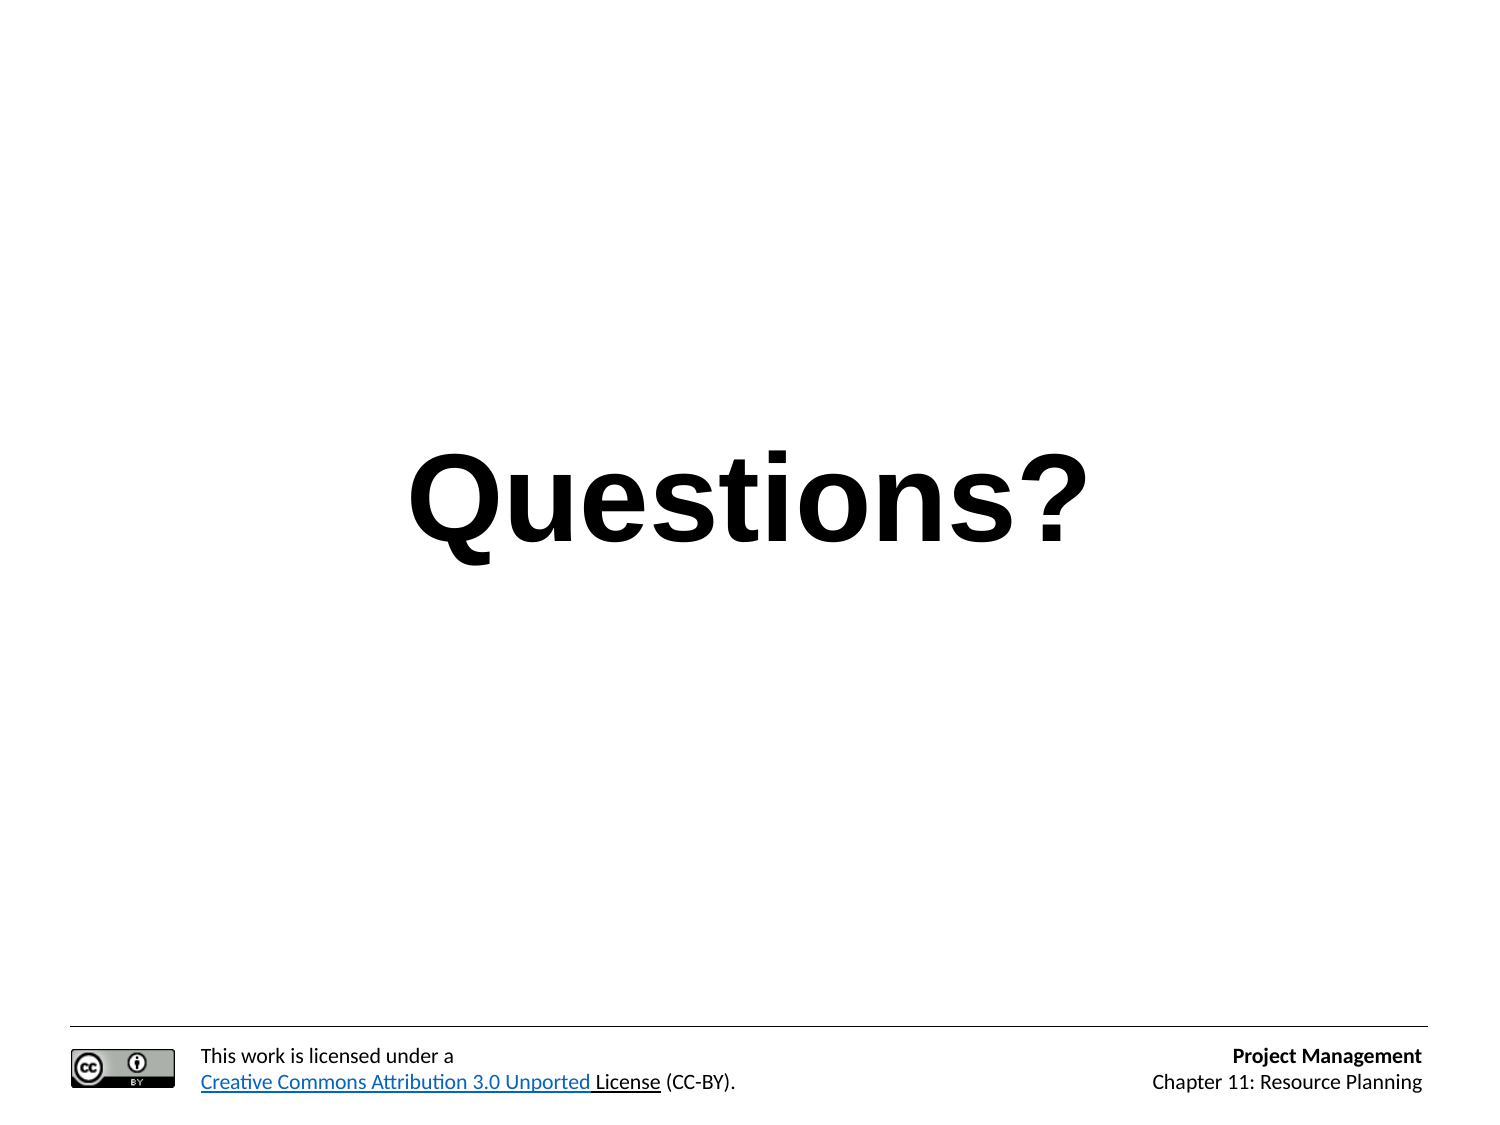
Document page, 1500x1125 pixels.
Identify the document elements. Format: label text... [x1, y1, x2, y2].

picture [71, 1049, 175, 1088]
title Questions? [112, 184, 1388, 576]
